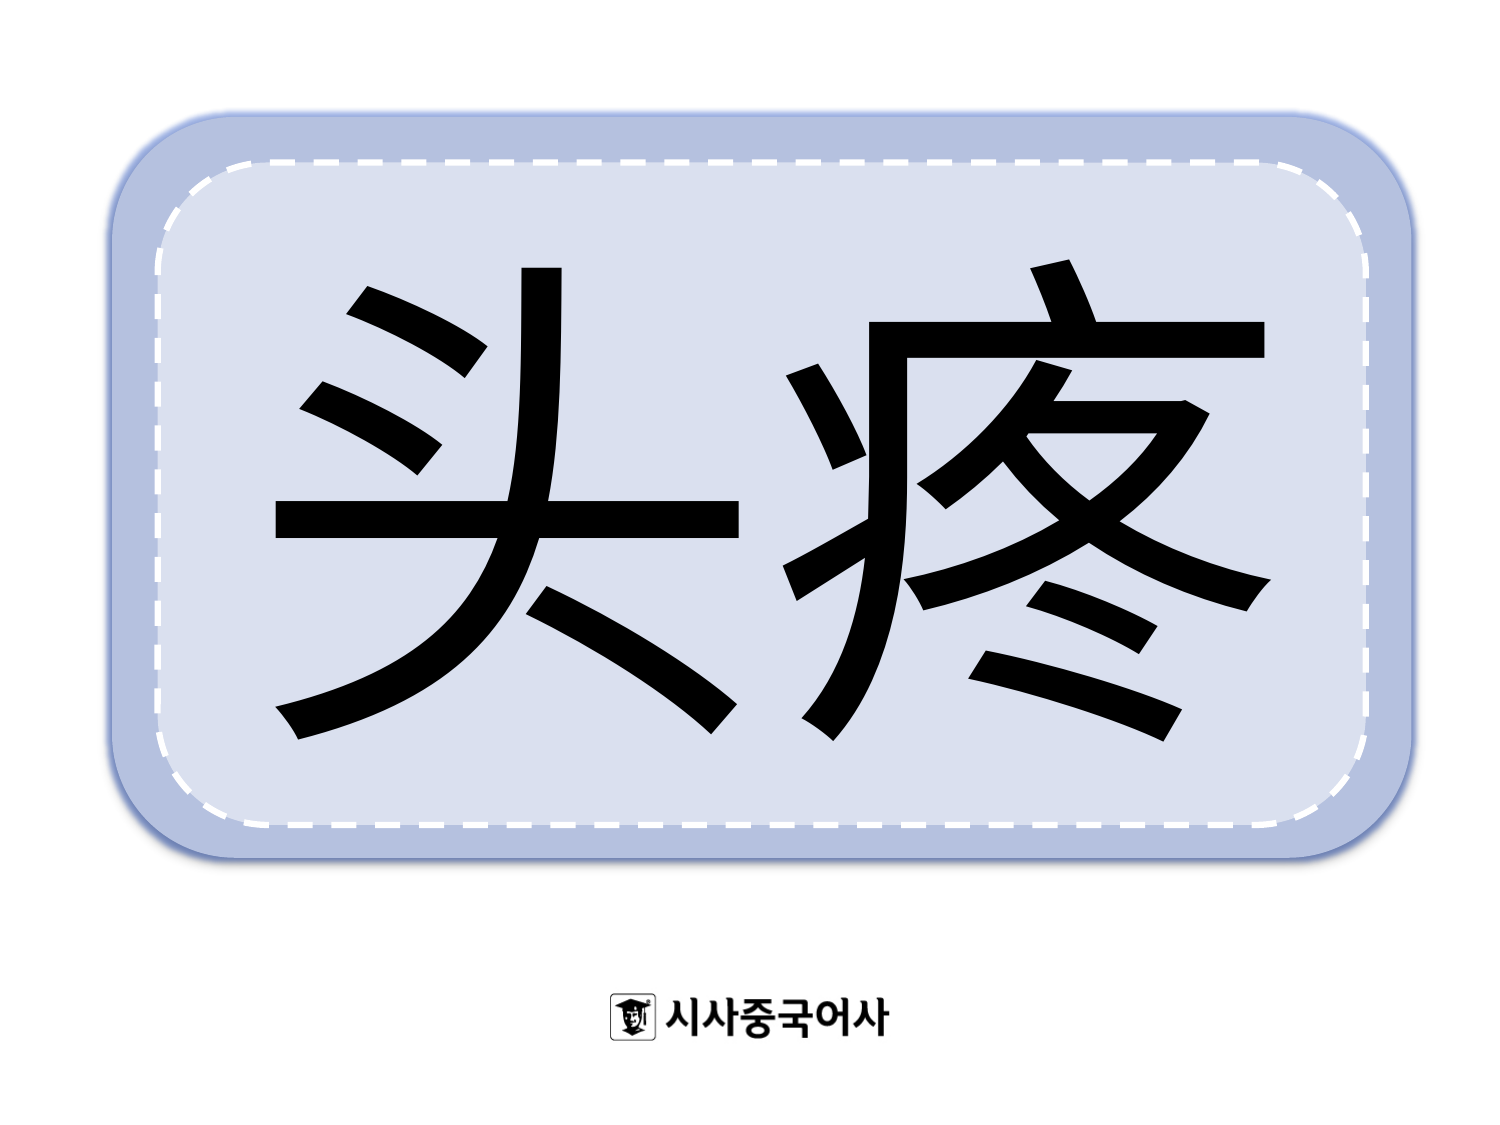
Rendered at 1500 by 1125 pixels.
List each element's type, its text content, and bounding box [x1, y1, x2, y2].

picture [602, 987, 898, 1047]
text_box 头疼 [162, 160, 1371, 824]
